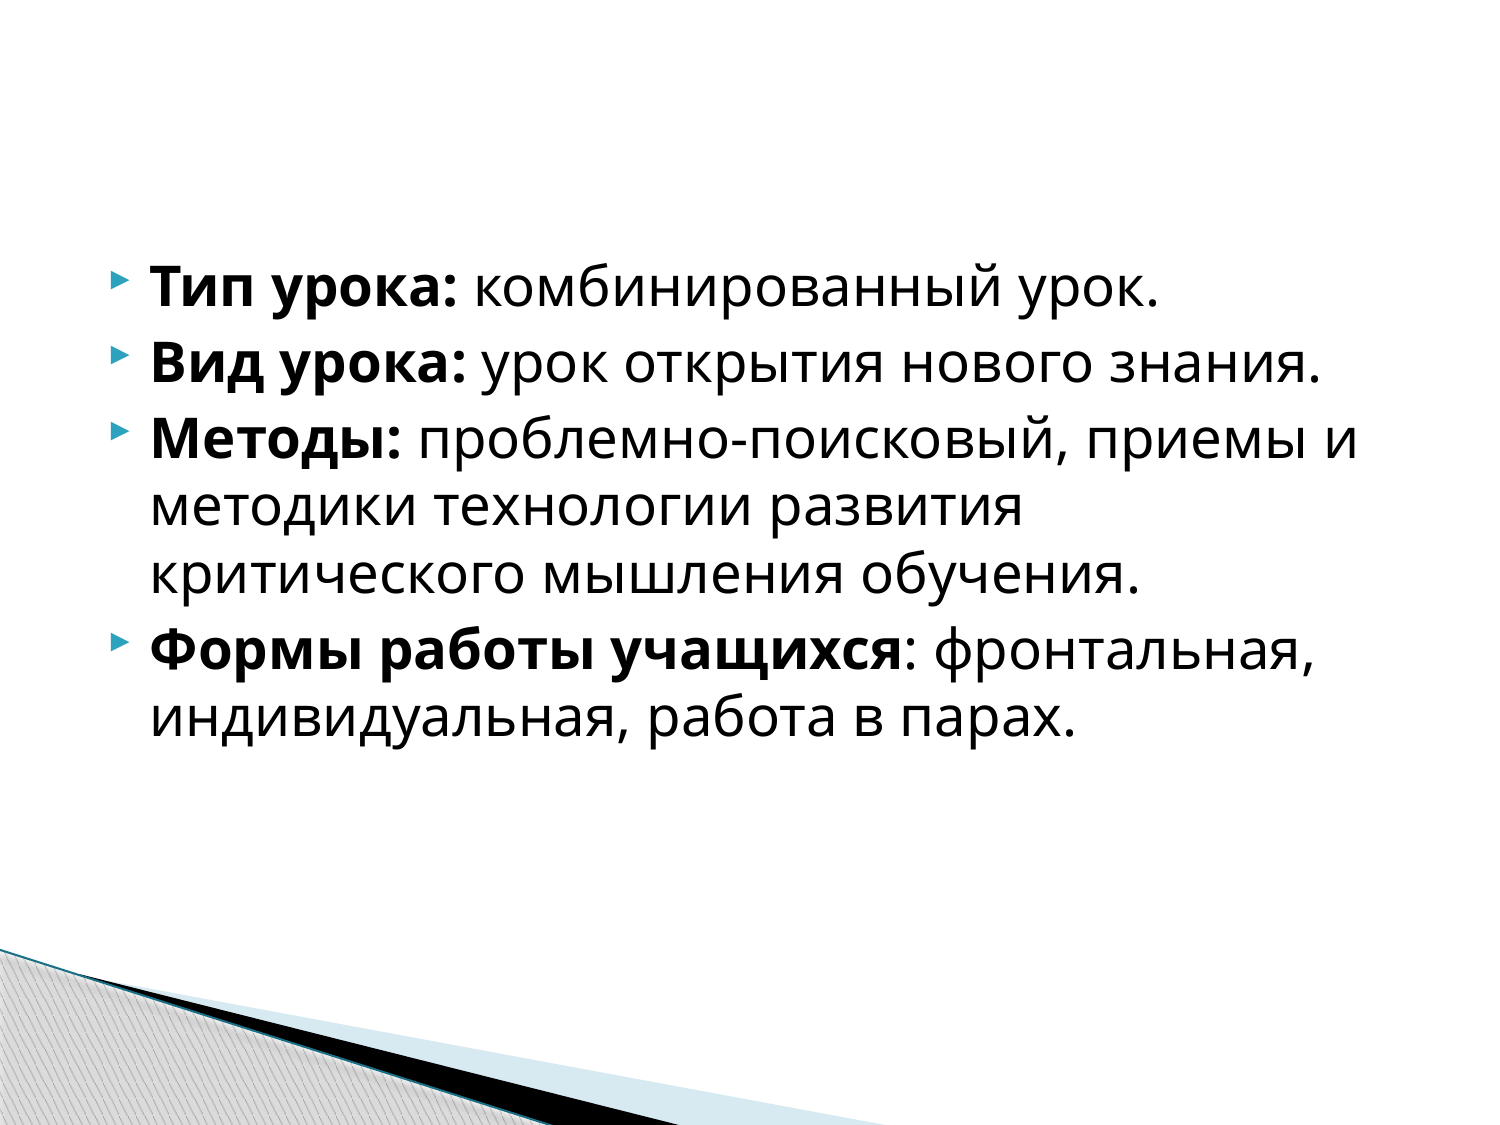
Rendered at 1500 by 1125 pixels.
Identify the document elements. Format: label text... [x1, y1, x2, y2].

list Тип урока: комбинированный урок. Вид урока: урок открытия нового знания. Методы: проблемно-поисковый, приемы и методики технологии развития критического мышления обучения. Формы работы учащихся: фронтальная, индивидуальная, работа в парах. [75, 243, 1425, 986]
